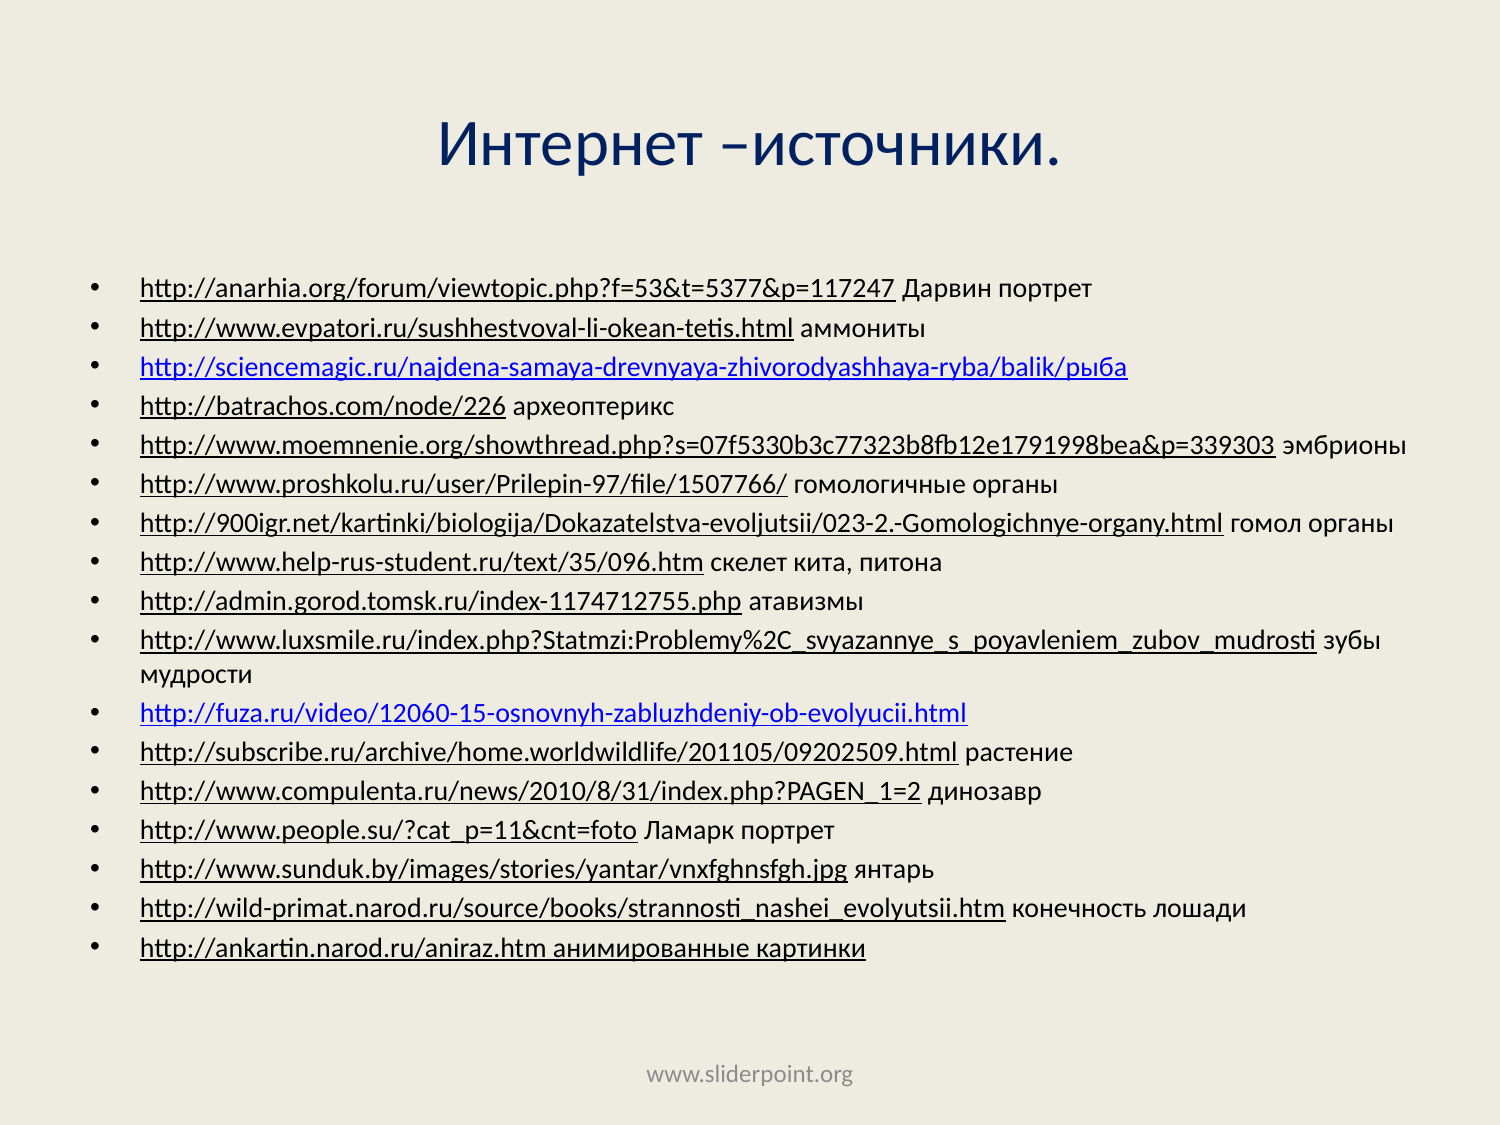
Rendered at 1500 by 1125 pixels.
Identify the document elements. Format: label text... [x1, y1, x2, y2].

list http://anarhia.org/forum/viewtopic.php?f=53&t=5377&p=117247 Дарвин портрет http://www.evpatori.ru/sushhestvoval-li-okean-tetis.html аммониты http://sciencemagic.ru/najdena-samaya-drevnyaya-zhivorodyashhaya-ryba/balik/рыба http://batrachos.com/node/226 археоптерикс http://www.moemnenie.org/showthread.php?s=07f5330b3c77323b8fb12e1791998bea&p=339303 эмбрионы http://www.proshkolu.ru/user/Prilepin-97/file/1507766/ гомологичные органы http://900igr.net/kartinki/biologija/Dokazatelstva-evoljutsii/023-2.-Gomologichnye-organy.html гомол органы http://www.help-rus-student.ru/text/35/096.htm скелет кита, питона http://admin.gorod.tomsk.ru/index-1174712755.php атавизмы http://www.luxsmile.ru/index.php?Statmzi:Problemy%2C_svyazannye_s_poyavleniem_zubov_mudrosti зубы мудрости http://fuza.ru/video/12060-15-osnovnyh-zabluzhdeniy-ob-evolyucii.html http://subscribe.ru/archive/home.worldwildlife/201105/09202509.html растение http://www.compulenta.ru/news/2010/8/31/index.php?PAGEN_1=2 динозавр http://www.people.su/?cat_p=11&cnt=foto Ламарк портрет http://www.sunduk.by/images/stories/yantar/vnxfghnsfgh.jpg янтарь http://wild-primat.narod.ru/source/books/strannosti_nashei_evolyutsii.htm конечность лошади http://ankartin.narod.ru/aniraz.htm анимированные картинки [75, 262, 1425, 1005]
title Интернет –источники. [75, 45, 1425, 233]
footer www.sliderpoint.org [512, 1042, 988, 1103]
